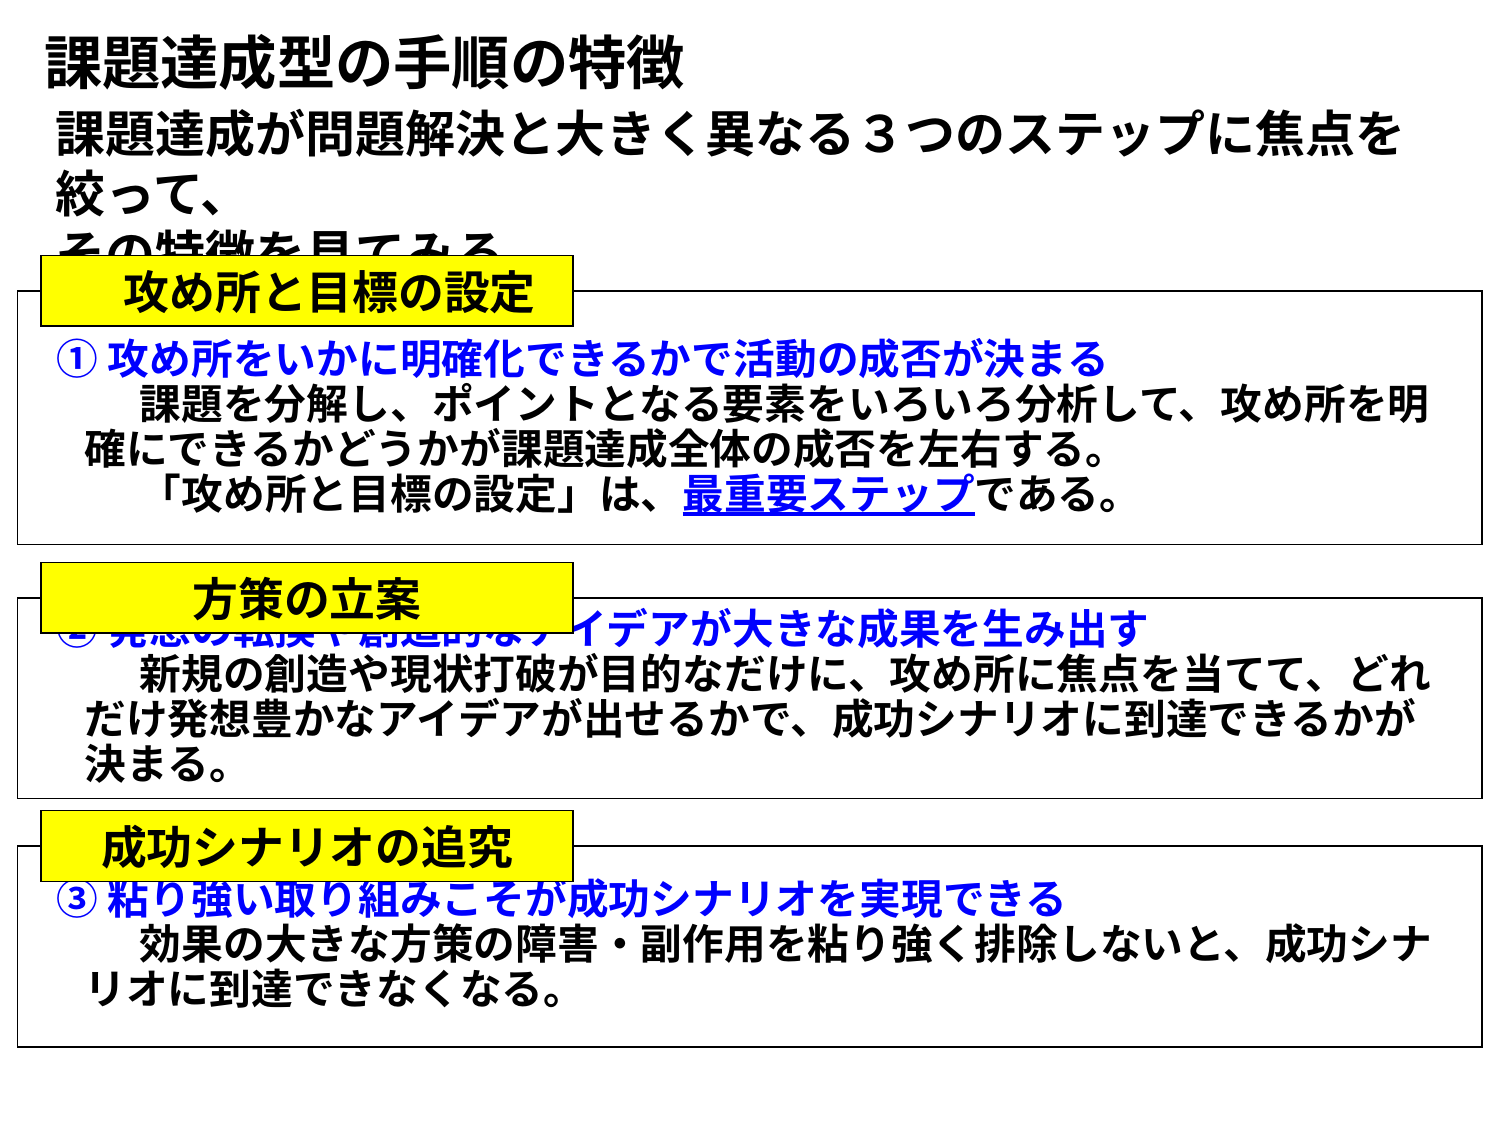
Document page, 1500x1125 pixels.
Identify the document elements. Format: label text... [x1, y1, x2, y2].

list ①攻め所をいかに明確化できるかで活動の成否が決まる 課題を分解し、ポイントとなる要素をいろいろ分析して、攻め所を明確にできるかどうかが課題達成全体の成否を左右する。 「攻め所と目標の設定」は、最重要ステップである。 ②発想の転換や創造的なアイデアが大きな成果を生み出す 新規の創造や現状打破が目的なだけに、攻め所に焦点を当てて、どれだけ発想豊かなアイデアが出せるかで、成功シナリオに到達できるかが決まる。 ③粘り強い取り組みこそが成功シナリオを実現できる 効果の大きな方策の障害・副作用を粘り強く排除しないと、成功シナリオに到達できなくなる。 [41, 330, 1471, 1059]
text_box 課題達成が問題解決と大きく異なる３つのステップに焦点を絞って、 その特徴を見てみる [29, 83, 1465, 302]
text_box 攻め所と目標の設定 [41, 255, 573, 327]
text_box [17, 290, 1483, 546]
text_box [17, 597, 41, 800]
text_box [17, 845, 41, 1048]
text_box [1471, 597, 1483, 800]
text_box 課題達成型の手順の特徴 [29, 19, 762, 83]
text_box 方策の立案 [41, 562, 573, 634]
text_box [1471, 845, 1483, 1048]
text_box 成功シナリオの追究 [41, 810, 573, 882]
